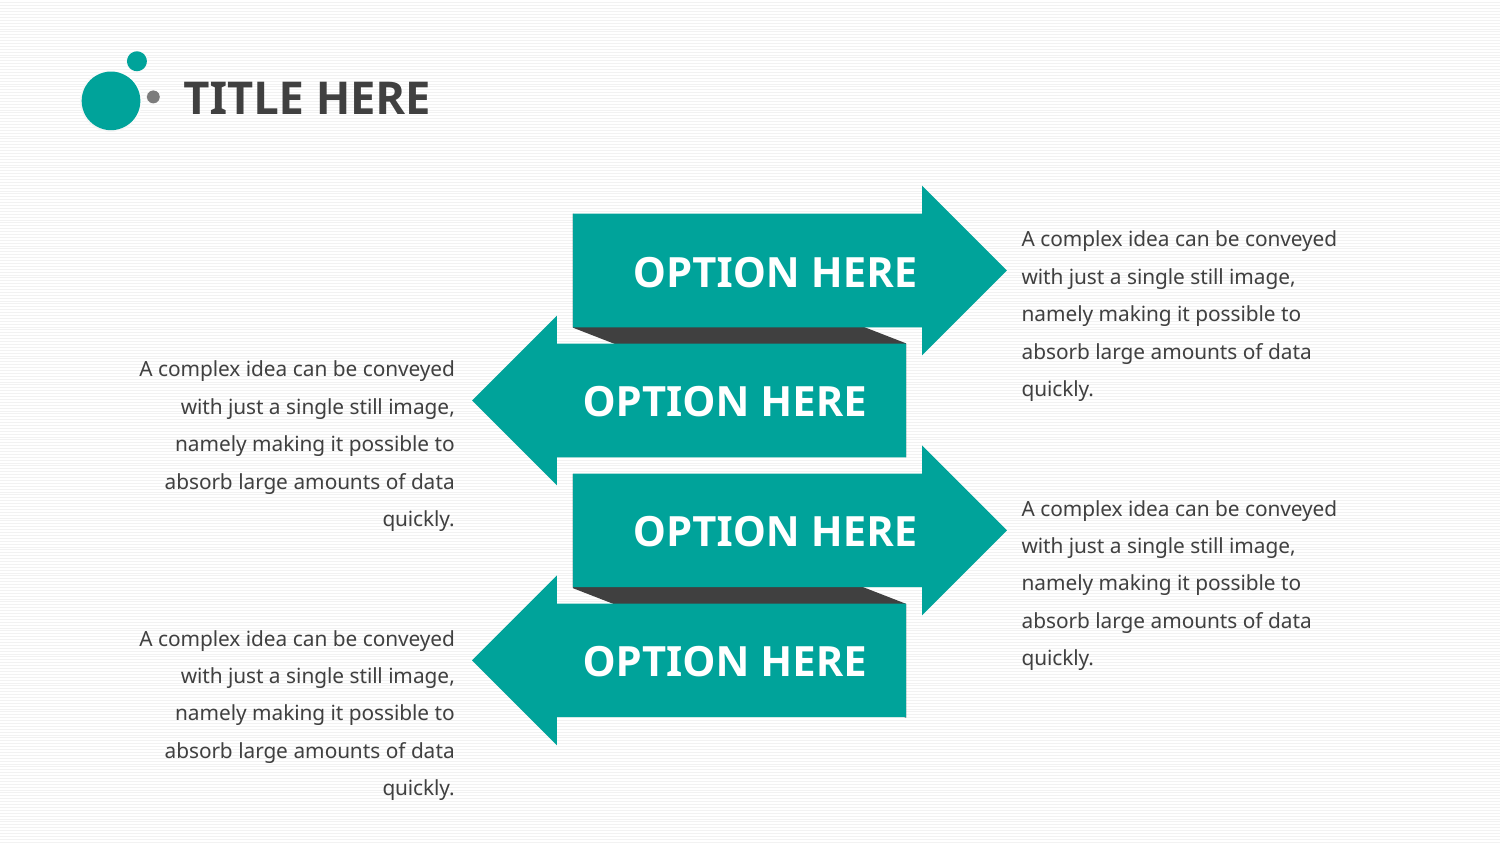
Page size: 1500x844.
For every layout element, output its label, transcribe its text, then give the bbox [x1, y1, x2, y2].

text_box TITLE HERE [172, 63, 681, 129]
text_box A complex idea can be conveyed with just a single still image, namely making it possible to absorb large amounts of data quickly. [112, 343, 455, 531]
text_box [470, 313, 908, 488]
text_box OPTION HERE [611, 245, 939, 296]
text_box A complex idea can be conveyed with just a single still image, namely making it possible to absorb large amounts of data quickly. [1021, 213, 1365, 401]
text_box A complex idea can be conveyed with just a single still image, namely making it possible to absorb large amounts of data quickly. [112, 612, 455, 800]
text_box OPTION HERE [561, 375, 888, 426]
text_box [573, 329, 906, 342]
text_box OPTION HERE [611, 505, 939, 556]
text_box [470, 572, 908, 748]
text_box [571, 183, 1009, 358]
text_box A complex idea can be conveyed with just a single still image, namely making it possible to absorb large amounts of data quickly. [1021, 482, 1365, 670]
text_box [572, 589, 905, 602]
text_box [571, 442, 1009, 618]
text_box OPTION HERE [561, 635, 888, 686]
